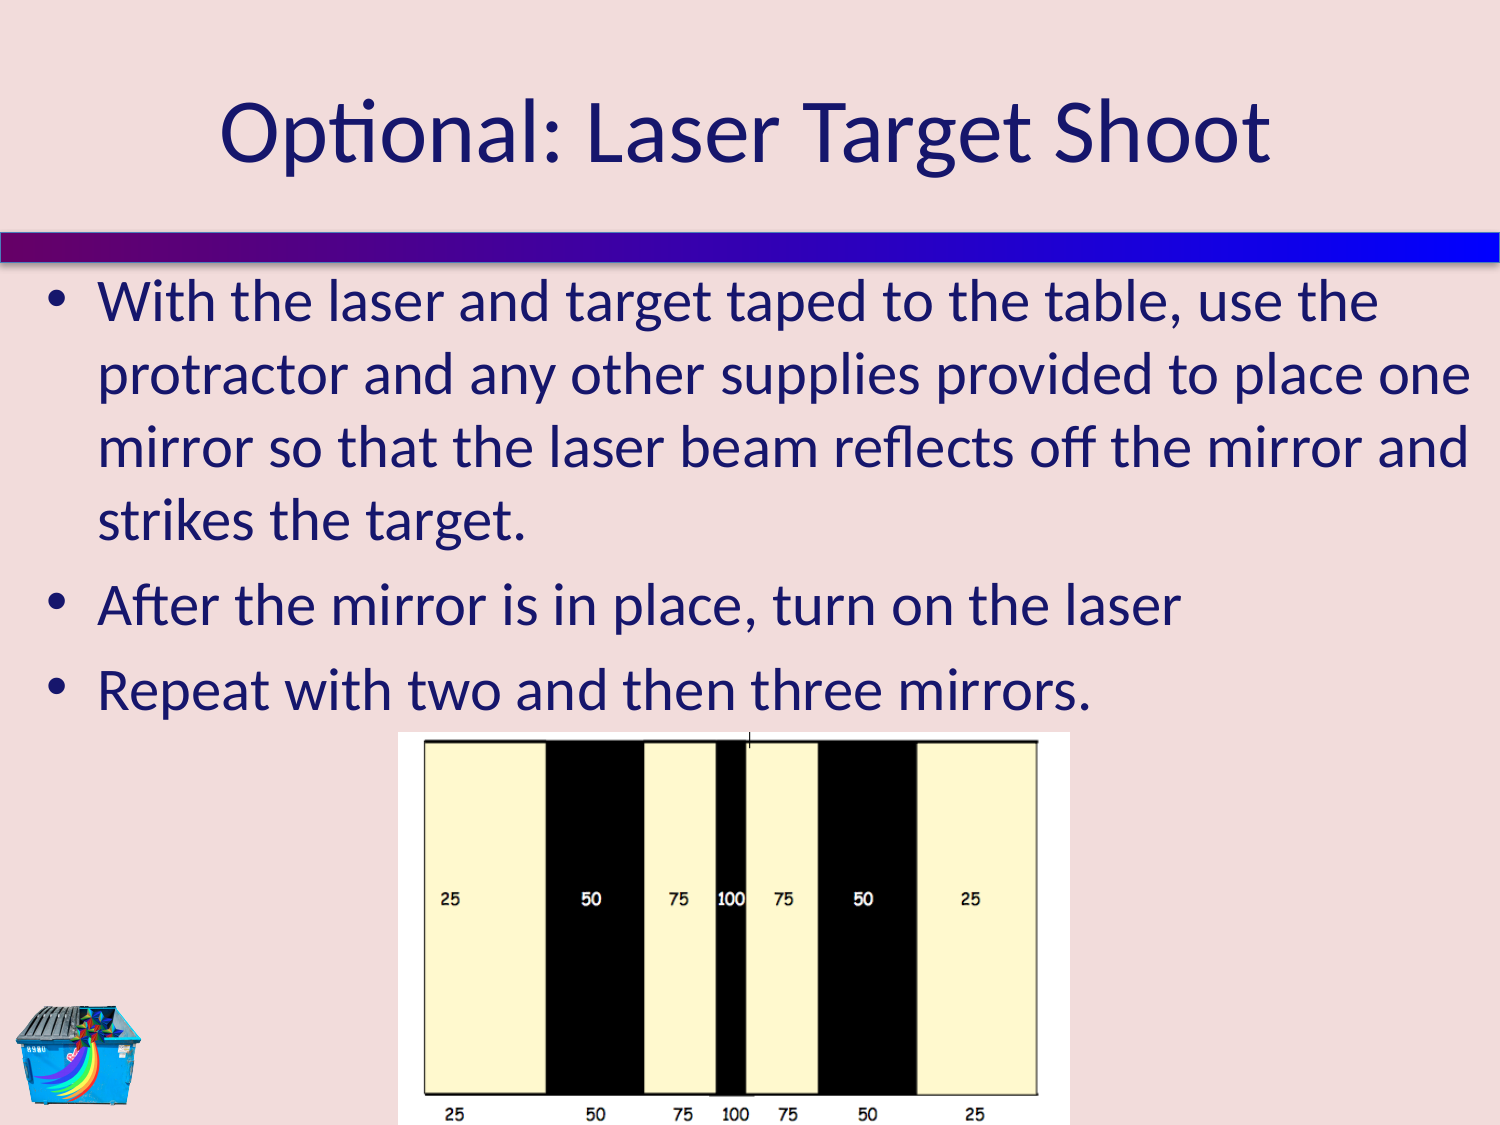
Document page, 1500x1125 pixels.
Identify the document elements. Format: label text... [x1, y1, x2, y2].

list With the laser and target taped to the table, use the protractor and any other supplies provided to place one mirror so that the laser beam reflects off the mirror and strikes the target. After the mirror is in place, turn on the laser Repeat with two and then three mirrors. [31, 253, 1500, 733]
title Optional: Laser Target Shoot [31, 31, 1463, 220]
picture [14, 1004, 143, 1107]
picture [397, 732, 1071, 1125]
